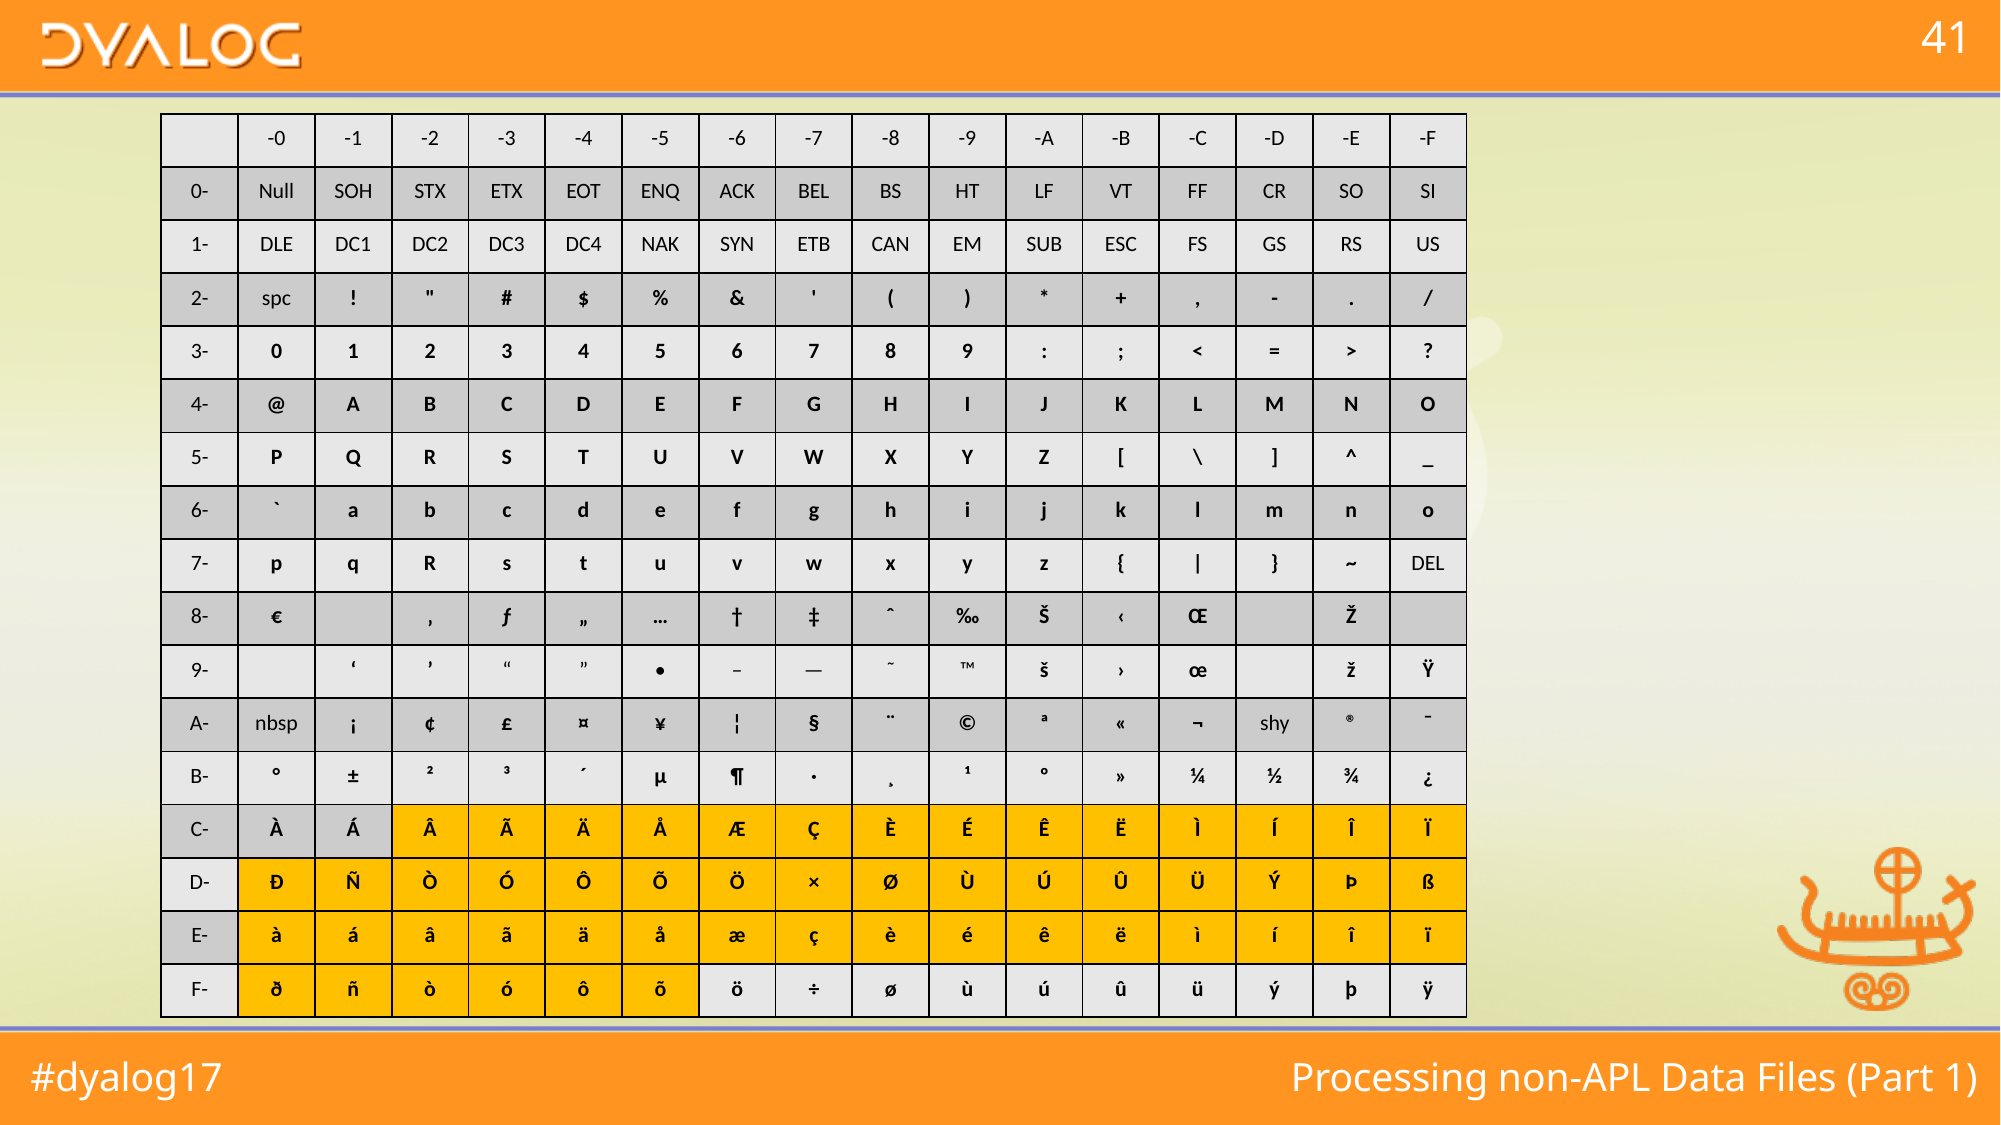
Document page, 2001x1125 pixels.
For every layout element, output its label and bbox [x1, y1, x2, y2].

table_cell [1160, 380, 1235, 432]
table_cell [853, 487, 928, 538]
table_cell [316, 593, 391, 644]
table_cell [316, 699, 391, 751]
table_cell [1083, 912, 1158, 963]
table_cell [1160, 646, 1235, 697]
table_cell [853, 965, 928, 1016]
table_cell [1391, 380, 1466, 432]
table_cell [239, 805, 314, 857]
table_header [162, 115, 237, 166]
table_cell [1314, 593, 1389, 644]
table_cell [1314, 540, 1389, 591]
table_cell [700, 859, 775, 910]
table_cell [700, 487, 775, 538]
table_cell [776, 646, 851, 697]
table_cell [546, 433, 621, 485]
table_cell [1083, 274, 1158, 325]
table_cell [930, 646, 1005, 697]
table_cell [316, 859, 391, 910]
table_header [1314, 115, 1389, 166]
table_cell [393, 487, 468, 538]
table_cell [1314, 752, 1389, 804]
table_cell [776, 433, 851, 485]
table_cell [930, 805, 1005, 857]
table_header [1237, 115, 1312, 166]
table_header [393, 115, 468, 166]
table_cell [623, 859, 698, 910]
table_cell [1007, 699, 1082, 751]
table_cell [469, 805, 544, 857]
table_cell [316, 965, 391, 1016]
table_cell [162, 912, 237, 963]
table_cell [239, 752, 314, 804]
table_cell [1083, 805, 1158, 857]
table_cell [162, 859, 237, 910]
table_cell [162, 168, 237, 219]
table_cell [1391, 168, 1466, 219]
table_cell [930, 487, 1005, 538]
table_cell [1083, 433, 1158, 485]
table_cell [546, 752, 621, 804]
table_cell [1314, 859, 1389, 910]
table_cell [623, 487, 698, 538]
table_cell [1160, 805, 1235, 857]
table_cell [393, 859, 468, 910]
table_cell [1007, 221, 1082, 272]
table_cell [1160, 912, 1235, 963]
table_cell [1237, 805, 1312, 857]
table_cell [853, 912, 928, 963]
table_cell [469, 327, 544, 378]
table_cell [1237, 433, 1312, 485]
table_cell [393, 805, 468, 857]
table_cell [546, 168, 621, 219]
table_cell [393, 646, 468, 697]
table_cell [393, 540, 468, 591]
table_cell [853, 859, 928, 910]
table_header [853, 115, 928, 166]
table_cell [930, 699, 1005, 751]
table_cell [1083, 593, 1158, 644]
table_cell [623, 433, 698, 485]
table_cell [1083, 487, 1158, 538]
table_cell [1237, 540, 1312, 591]
table_cell [162, 327, 237, 378]
table_cell [1007, 433, 1082, 485]
table_cell [1237, 274, 1312, 325]
table_cell [162, 221, 237, 272]
table_cell [239, 859, 314, 910]
table_cell [930, 327, 1005, 378]
table_cell [1237, 912, 1312, 963]
table_cell [316, 168, 391, 219]
table_cell [700, 646, 775, 697]
table_cell [930, 965, 1005, 1016]
table_cell [1160, 487, 1235, 538]
table_cell [239, 221, 314, 272]
table_cell [469, 168, 544, 219]
table_cell [1007, 752, 1082, 804]
table_cell [1160, 274, 1235, 325]
table_cell [853, 752, 928, 804]
table_cell [853, 168, 928, 219]
table_cell [239, 912, 314, 963]
table_cell [239, 487, 314, 538]
table_cell [1237, 380, 1312, 432]
table_cell [162, 540, 237, 591]
table_cell [853, 593, 928, 644]
table_cell [930, 221, 1005, 272]
table_cell [930, 433, 1005, 485]
table_cell [393, 965, 468, 1016]
table_cell [930, 912, 1005, 963]
table_header [930, 115, 1005, 166]
table_cell [469, 593, 544, 644]
table_cell [162, 965, 237, 1016]
table_header [239, 115, 314, 166]
table_cell [1237, 699, 1312, 751]
table_cell [1314, 487, 1389, 538]
table_cell [316, 752, 391, 804]
table_cell [546, 380, 621, 432]
table_cell [776, 327, 851, 378]
table_cell [1314, 380, 1389, 432]
table_cell [700, 327, 775, 378]
table_header [546, 115, 621, 166]
table_cell [1237, 168, 1312, 219]
table_cell [1083, 752, 1158, 804]
table_cell [1391, 912, 1466, 963]
table_cell [1083, 380, 1158, 432]
table_cell [1391, 859, 1466, 910]
table_cell [1237, 752, 1312, 804]
table_cell [623, 912, 698, 963]
table_header [776, 115, 851, 166]
table_cell [162, 433, 237, 485]
table_cell [469, 380, 544, 432]
table_cell [1160, 168, 1235, 219]
table_cell [1314, 646, 1389, 697]
table_cell [1007, 168, 1082, 219]
table_cell [1391, 965, 1466, 1016]
table_cell [1237, 646, 1312, 697]
table_cell [1391, 327, 1466, 378]
table_cell [930, 752, 1005, 804]
table_cell [1391, 433, 1466, 485]
table_cell [776, 380, 851, 432]
table_cell [1391, 593, 1466, 644]
table_cell [623, 965, 698, 1016]
table_cell [1160, 752, 1235, 804]
table_cell [316, 221, 391, 272]
table_cell [1083, 646, 1158, 697]
table_cell [853, 805, 928, 857]
table_cell [1314, 168, 1389, 219]
table_cell [776, 912, 851, 963]
table_cell [1314, 805, 1389, 857]
table_cell [1083, 965, 1158, 1016]
table_cell [1391, 752, 1466, 804]
table_cell [1083, 540, 1158, 591]
table_cell [700, 965, 775, 1016]
table_cell [1007, 912, 1082, 963]
table_cell [853, 646, 928, 697]
table_cell [853, 380, 928, 432]
table_cell [239, 380, 314, 432]
table_cell [1160, 540, 1235, 591]
table_cell [316, 646, 391, 697]
table_cell [239, 327, 314, 378]
table_cell [930, 859, 1005, 910]
table_cell [469, 487, 544, 538]
table_cell [1083, 699, 1158, 751]
table_cell [1314, 274, 1389, 325]
table_cell [316, 380, 391, 432]
table_cell [393, 593, 468, 644]
table_cell [623, 752, 698, 804]
table_cell [393, 912, 468, 963]
table_cell [1160, 593, 1235, 644]
table_cell [1391, 646, 1466, 697]
table_cell [162, 487, 237, 538]
table_cell [162, 646, 237, 697]
table_cell [1391, 540, 1466, 591]
table_cell [623, 540, 698, 591]
table_cell [239, 540, 314, 591]
table_cell [162, 752, 237, 804]
table_cell [469, 646, 544, 697]
table_cell [1391, 274, 1466, 325]
table_cell [1314, 327, 1389, 378]
table_cell [162, 274, 237, 325]
table_cell [1237, 327, 1312, 378]
table_cell [700, 221, 775, 272]
table_cell [316, 327, 391, 378]
table_cell [239, 433, 314, 485]
table_cell [930, 274, 1005, 325]
table_cell [546, 646, 621, 697]
table_cell [393, 699, 468, 751]
table_cell [546, 593, 621, 644]
table_header [1083, 115, 1158, 166]
table_cell [1237, 965, 1312, 1016]
table_cell [1160, 965, 1235, 1016]
table_cell [1083, 859, 1158, 910]
table_cell [239, 168, 314, 219]
table_cell [316, 540, 391, 591]
table_cell [1007, 274, 1082, 325]
table_cell [316, 433, 391, 485]
table_cell [239, 593, 314, 644]
table_cell [623, 274, 698, 325]
table_cell [1314, 912, 1389, 963]
table_cell [700, 593, 775, 644]
table_cell [393, 752, 468, 804]
table_cell [1391, 699, 1466, 751]
table_cell [1007, 487, 1082, 538]
table_cell [546, 805, 621, 857]
table_cell [776, 487, 851, 538]
table_header [700, 115, 775, 166]
table_cell [700, 540, 775, 591]
table_cell [700, 912, 775, 963]
table_cell [162, 699, 237, 751]
table_cell [776, 540, 851, 591]
table_cell [623, 805, 698, 857]
table_header [1007, 115, 1082, 166]
table_cell [469, 752, 544, 804]
table_cell [546, 327, 621, 378]
table_cell [239, 965, 314, 1016]
table_cell [623, 327, 698, 378]
table_cell [1314, 433, 1389, 485]
table_cell [776, 805, 851, 857]
table_cell [1391, 487, 1466, 538]
table_cell [1237, 487, 1312, 538]
table_cell [1314, 965, 1389, 1016]
table_cell [1314, 221, 1389, 272]
table_cell [776, 274, 851, 325]
table_cell [469, 540, 544, 591]
table_cell [930, 540, 1005, 591]
table_cell [239, 274, 314, 325]
table_header [316, 115, 391, 166]
table_cell [546, 540, 621, 591]
table_cell [623, 168, 698, 219]
picture [0, 0, 2001, 1125]
table_cell [1007, 593, 1082, 644]
table_cell [469, 433, 544, 485]
table_cell [1391, 805, 1466, 857]
table_cell [776, 965, 851, 1016]
table_cell [469, 699, 544, 751]
table_cell [1314, 699, 1389, 751]
table_cell [162, 593, 237, 644]
table_cell [776, 168, 851, 219]
table_cell [393, 380, 468, 432]
table_cell [162, 380, 237, 432]
table_cell [316, 487, 391, 538]
table_cell [316, 274, 391, 325]
table_cell [469, 221, 544, 272]
table_cell [1007, 646, 1082, 697]
table_cell [700, 380, 775, 432]
table_cell [1007, 380, 1082, 432]
table_cell [700, 168, 775, 219]
table_cell [1007, 327, 1082, 378]
table_cell [546, 699, 621, 751]
table_cell [1237, 221, 1312, 272]
table_cell [853, 327, 928, 378]
table_cell [776, 221, 851, 272]
table_cell [393, 221, 468, 272]
table_cell [393, 168, 468, 219]
table_cell [239, 699, 314, 751]
table_cell [469, 274, 544, 325]
table_cell [1007, 805, 1082, 857]
table_cell [1160, 859, 1235, 910]
table_cell [623, 699, 698, 751]
table_cell [393, 327, 468, 378]
table_cell [469, 859, 544, 910]
table_cell [776, 593, 851, 644]
table_cell [623, 593, 698, 644]
table_cell [700, 805, 775, 857]
table_cell [1160, 221, 1235, 272]
table_cell [546, 912, 621, 963]
table_cell [853, 274, 928, 325]
table_header [469, 115, 544, 166]
table_cell [546, 965, 621, 1016]
table_cell [1083, 327, 1158, 378]
table_header [1160, 115, 1235, 166]
table_cell [546, 487, 621, 538]
table_cell [546, 859, 621, 910]
table_cell [1237, 859, 1312, 910]
table_cell [1007, 859, 1082, 910]
table_cell [623, 380, 698, 432]
table_cell [700, 274, 775, 325]
table_cell [1007, 965, 1082, 1016]
table_cell [469, 912, 544, 963]
table_cell [316, 805, 391, 857]
table_cell [700, 433, 775, 485]
table_cell [853, 221, 928, 272]
table_cell [1007, 540, 1082, 591]
table_cell [930, 380, 1005, 432]
table_cell [393, 274, 468, 325]
table_cell [239, 646, 314, 697]
table_cell [1160, 699, 1235, 751]
table_cell [700, 752, 775, 804]
table_cell [853, 433, 928, 485]
table_cell [1083, 221, 1158, 272]
table_cell [776, 752, 851, 804]
table_cell [469, 965, 544, 1016]
table_cell [930, 168, 1005, 219]
table_cell [1237, 593, 1312, 644]
table_cell [1391, 221, 1466, 272]
table_cell [700, 699, 775, 751]
table_cell [546, 221, 621, 272]
table_cell [623, 646, 698, 697]
table_header [623, 115, 698, 166]
table_cell [393, 433, 468, 485]
table_cell [162, 805, 237, 857]
table_cell [853, 699, 928, 751]
table_cell [776, 859, 851, 910]
table_cell [776, 699, 851, 751]
table_cell [930, 593, 1005, 644]
table_cell [853, 540, 928, 591]
table_cell [1083, 168, 1158, 219]
table_header [1391, 115, 1466, 166]
table_cell [1160, 433, 1235, 485]
table_cell [546, 274, 621, 325]
table_cell [316, 912, 391, 963]
table_cell [1160, 327, 1235, 378]
table_cell [623, 221, 698, 272]
